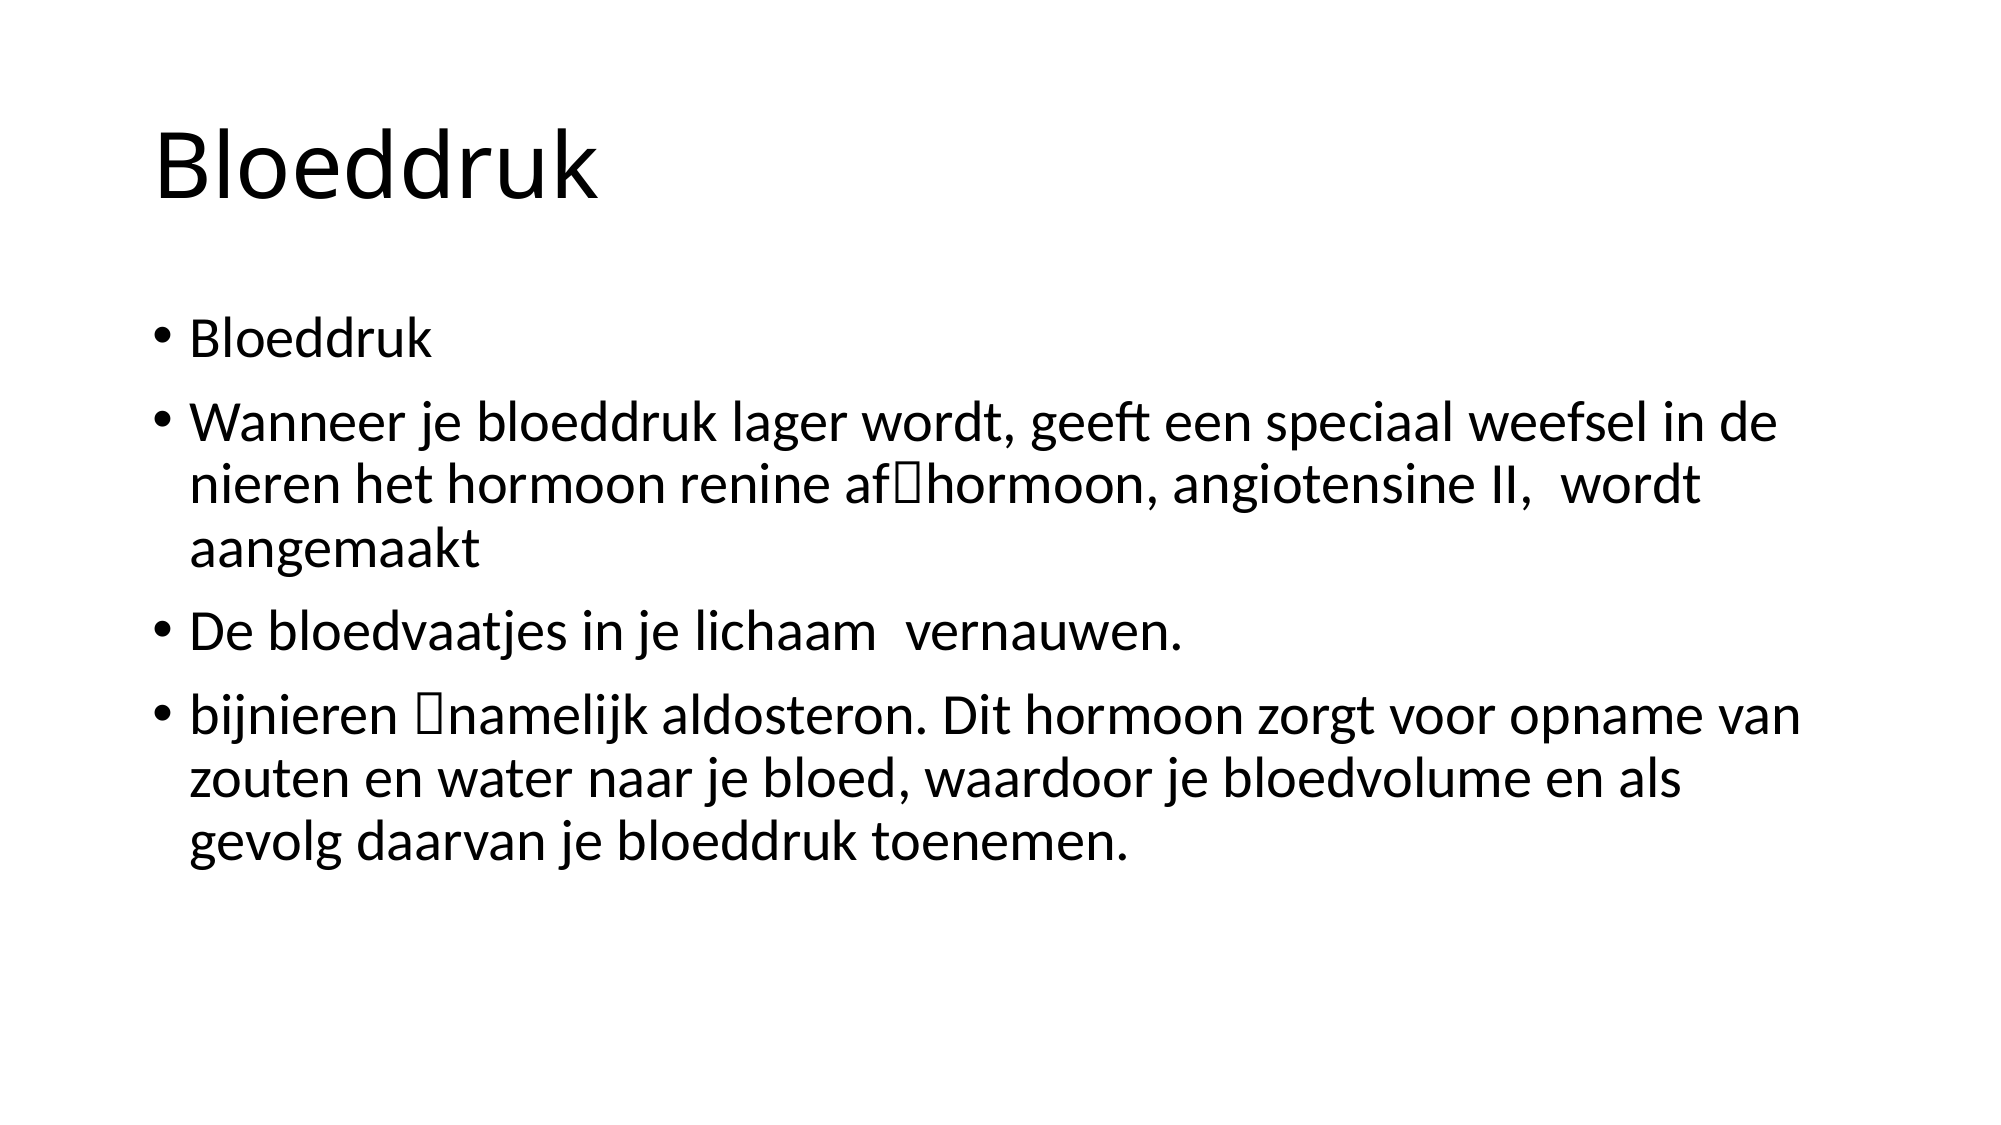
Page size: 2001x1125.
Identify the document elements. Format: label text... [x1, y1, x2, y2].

list Bloeddruk Wanneer je bloeddruk lager wordt, geeft een speciaal weefsel in de nieren het hormoon renine afhormoon, angiotensine II, wordt aangemaakt De bloedvaatjes in je lichaam vernauwen. bijnieren namelijk aldosteron. Dit hormoon zorgt voor opname van zouten en water naar je bloed, waardoor je bloedvolume en als gevolg daarvan je bloeddruk toenemen. [137, 299, 1863, 1014]
title Bloeddruk [137, 59, 1863, 278]
